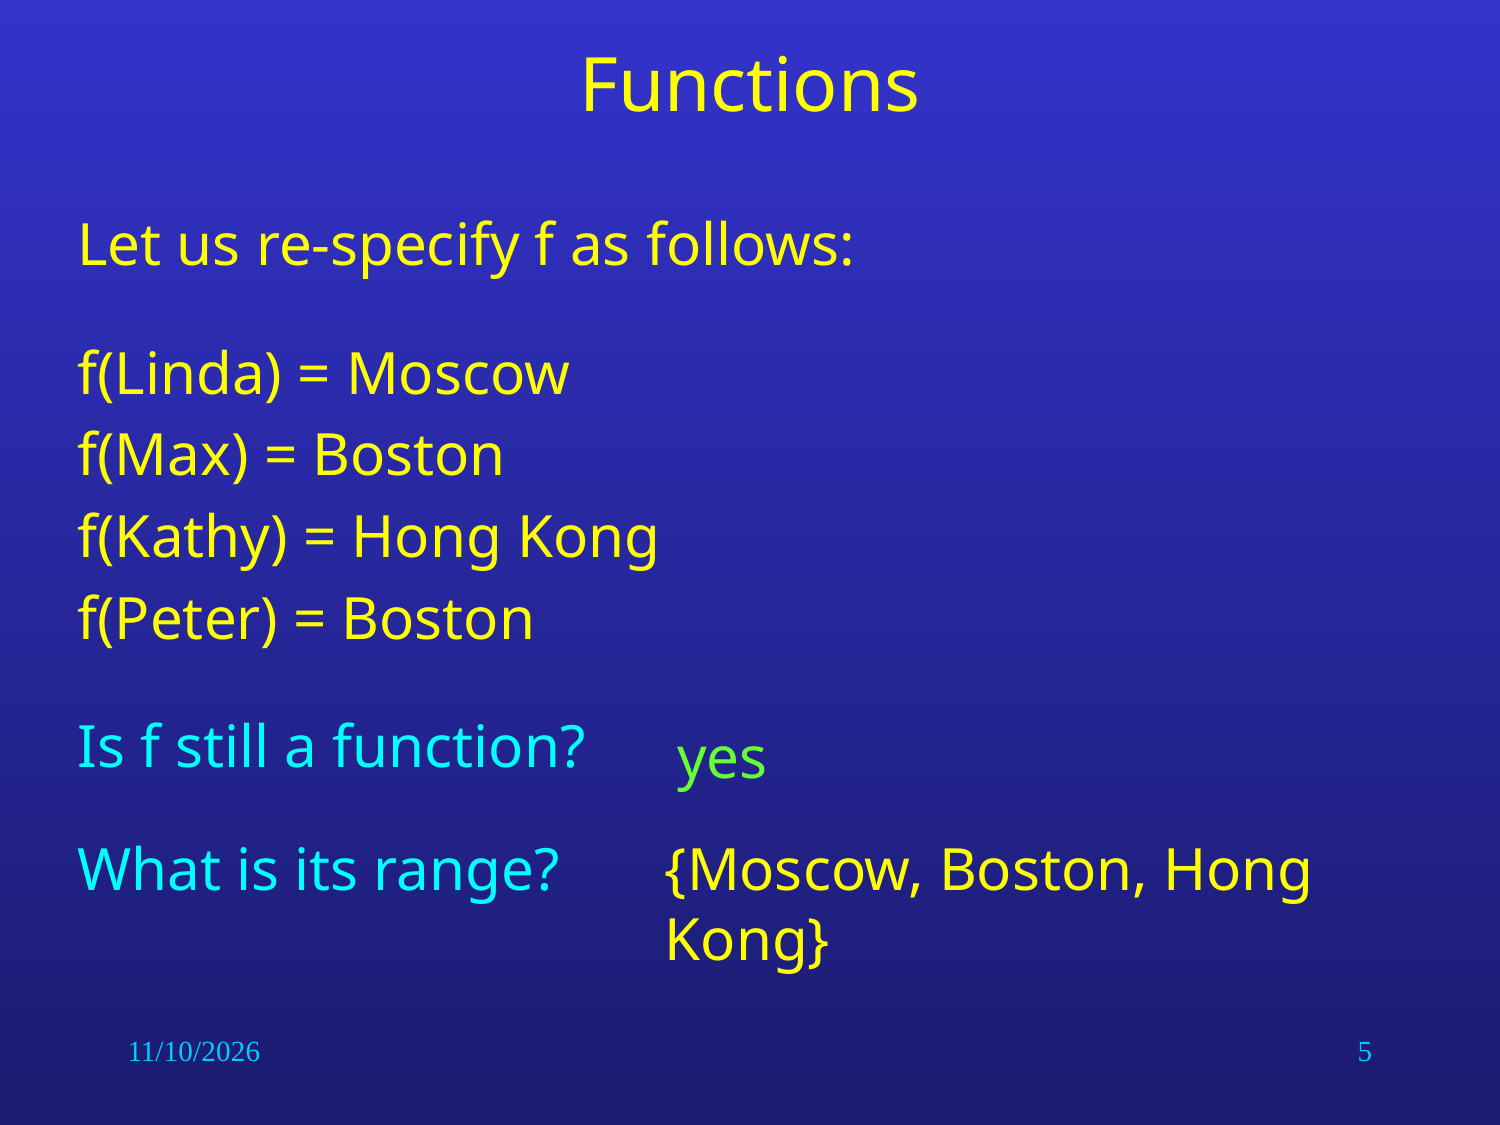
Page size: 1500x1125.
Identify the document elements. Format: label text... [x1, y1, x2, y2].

list Let us re-specify f as follows: f(Linda) = Moscow f(Max) = Boston f(Kathy) = Hong Kong f(Peter) = Boston Is f still a function? [62, 200, 1425, 813]
slide_number 5 [1074, 1025, 1388, 1100]
text_box What is its range? [62, 825, 638, 910]
text_box yes [662, 712, 875, 798]
text_box {Moscow, Boston, Hong Kong} [649, 824, 1475, 980]
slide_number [112, 1025, 425, 1100]
title Functions [112, 24, 1388, 138]
